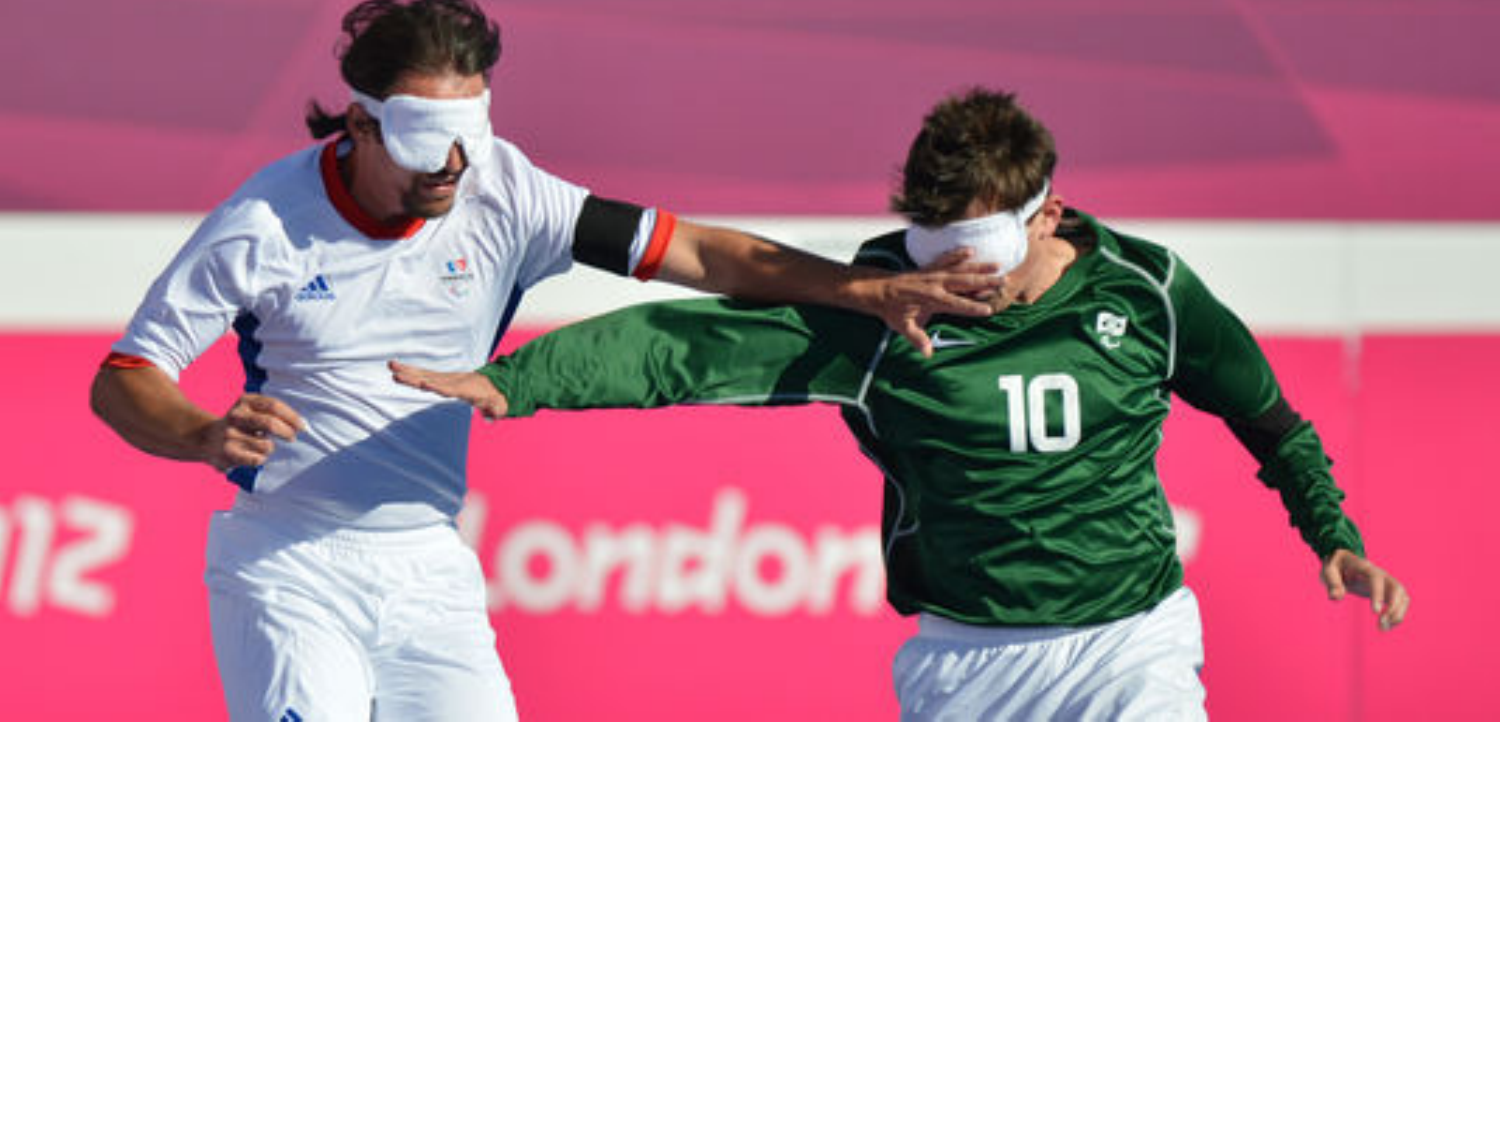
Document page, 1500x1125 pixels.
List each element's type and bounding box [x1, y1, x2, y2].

picture [0, 0, 1500, 723]
